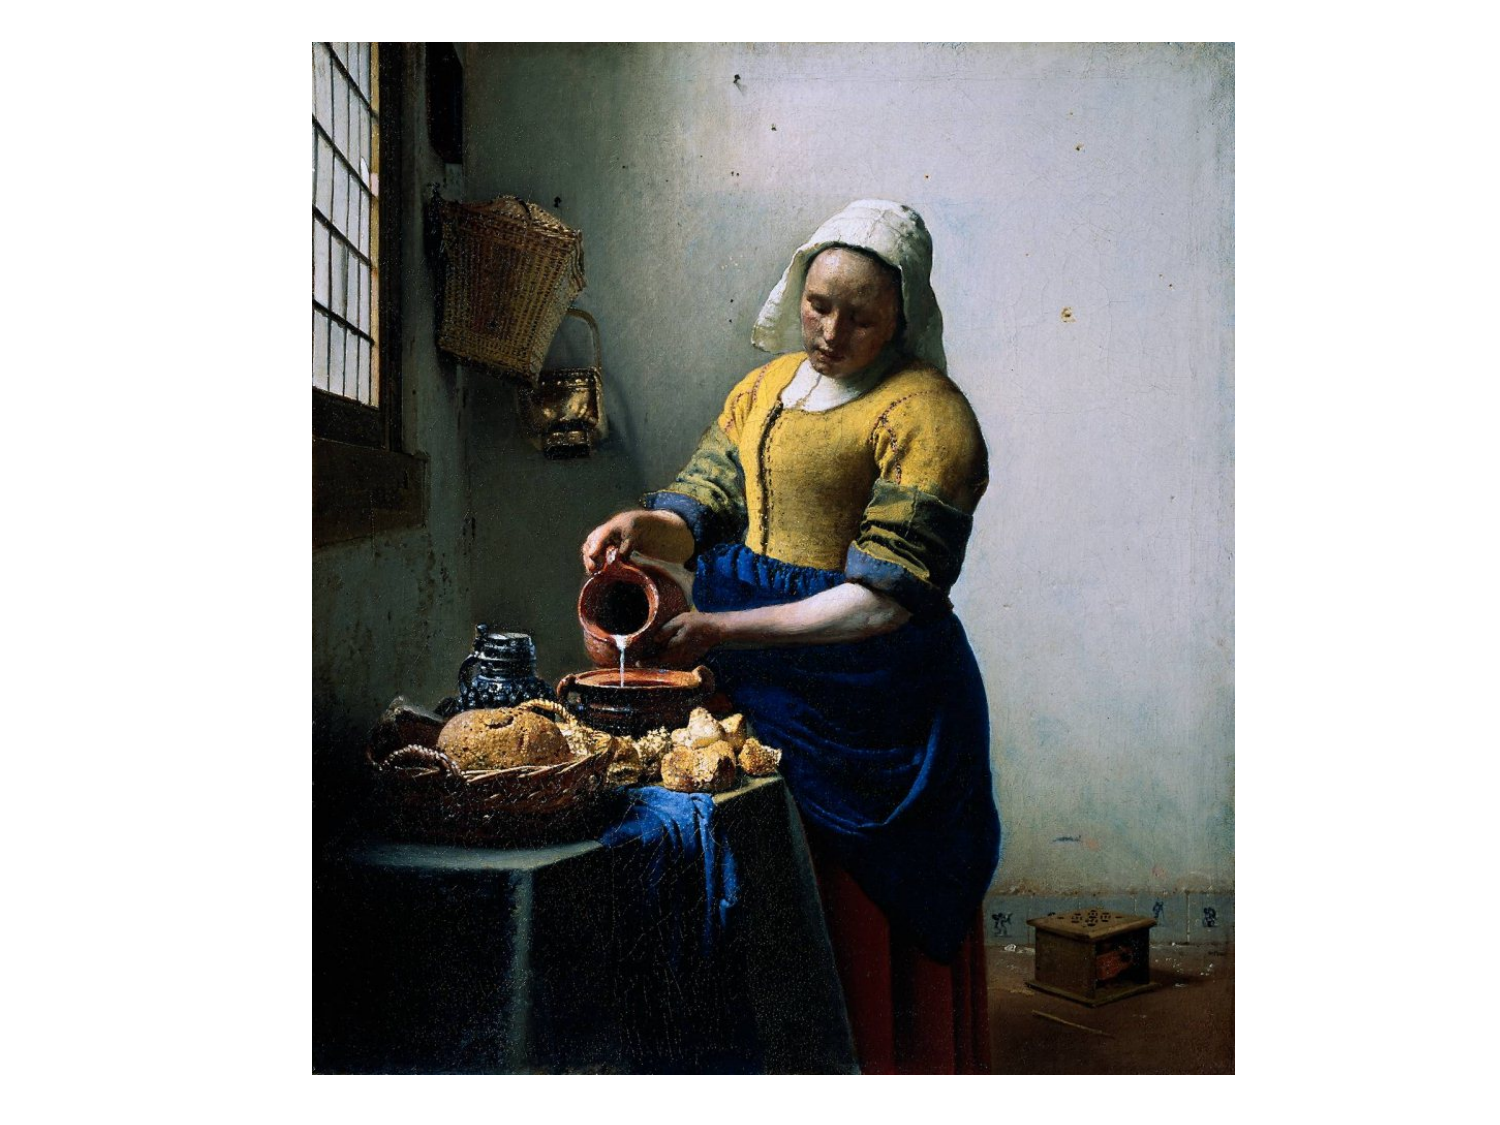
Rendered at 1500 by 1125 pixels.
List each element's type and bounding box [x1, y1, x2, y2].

picture [312, 42, 1235, 1075]
